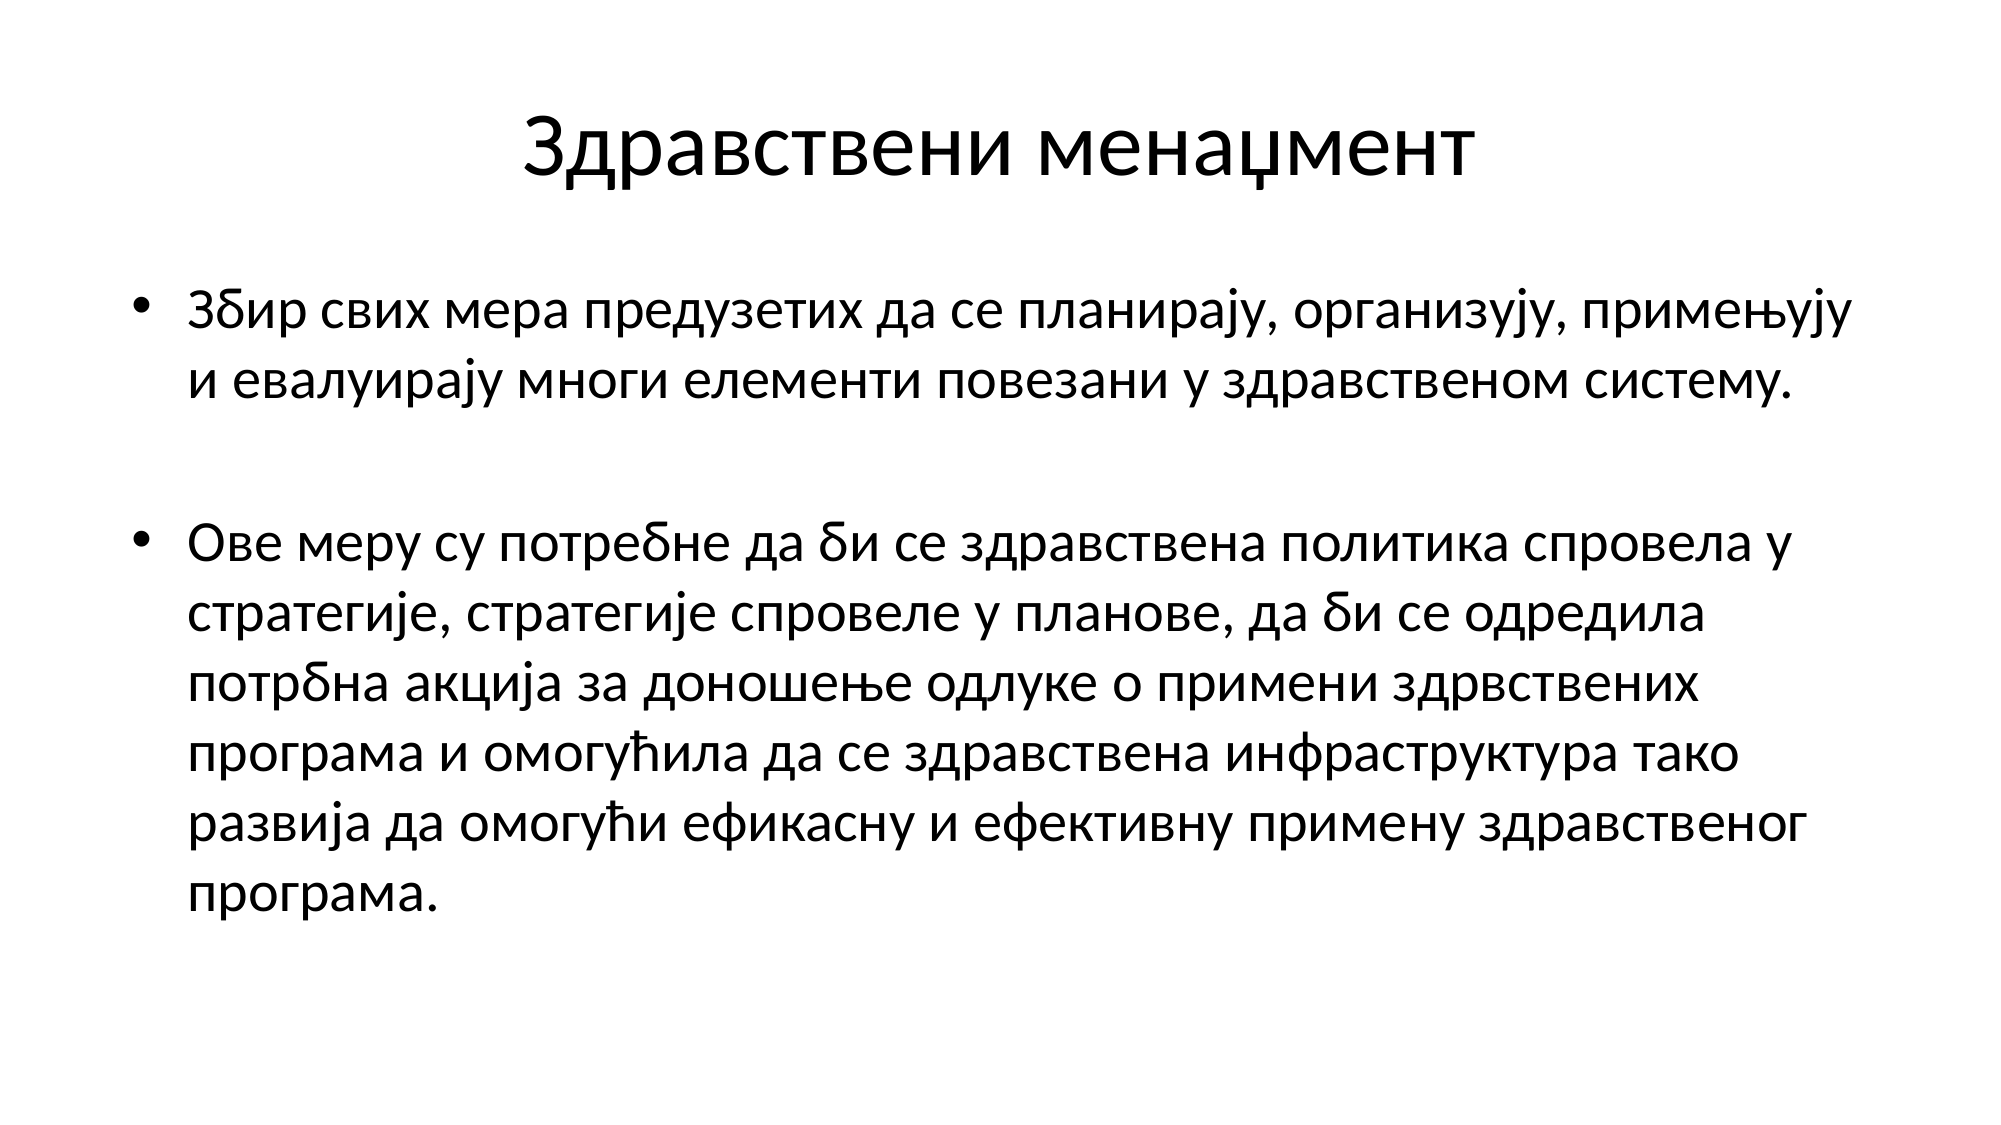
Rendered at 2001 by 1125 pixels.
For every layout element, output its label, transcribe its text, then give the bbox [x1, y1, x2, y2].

list Збир свих мера предузетих да се планирају, организују, примењују и евалуирају многи елементи повезани у здравственом систему. Ове меру су потребне да би се здравствена политика спровела у стратегије, стратегије спровеле у планове, да би се одредила потрбна акција за доношење одлуке о примени здрвствених програма и омогућила да се здравствена инфраструктура тако развија да омогући ефикасну и ефективну примену здравственог програма. [116, 262, 1897, 1005]
title Здравствени менаџмент [99, 45, 1900, 233]
